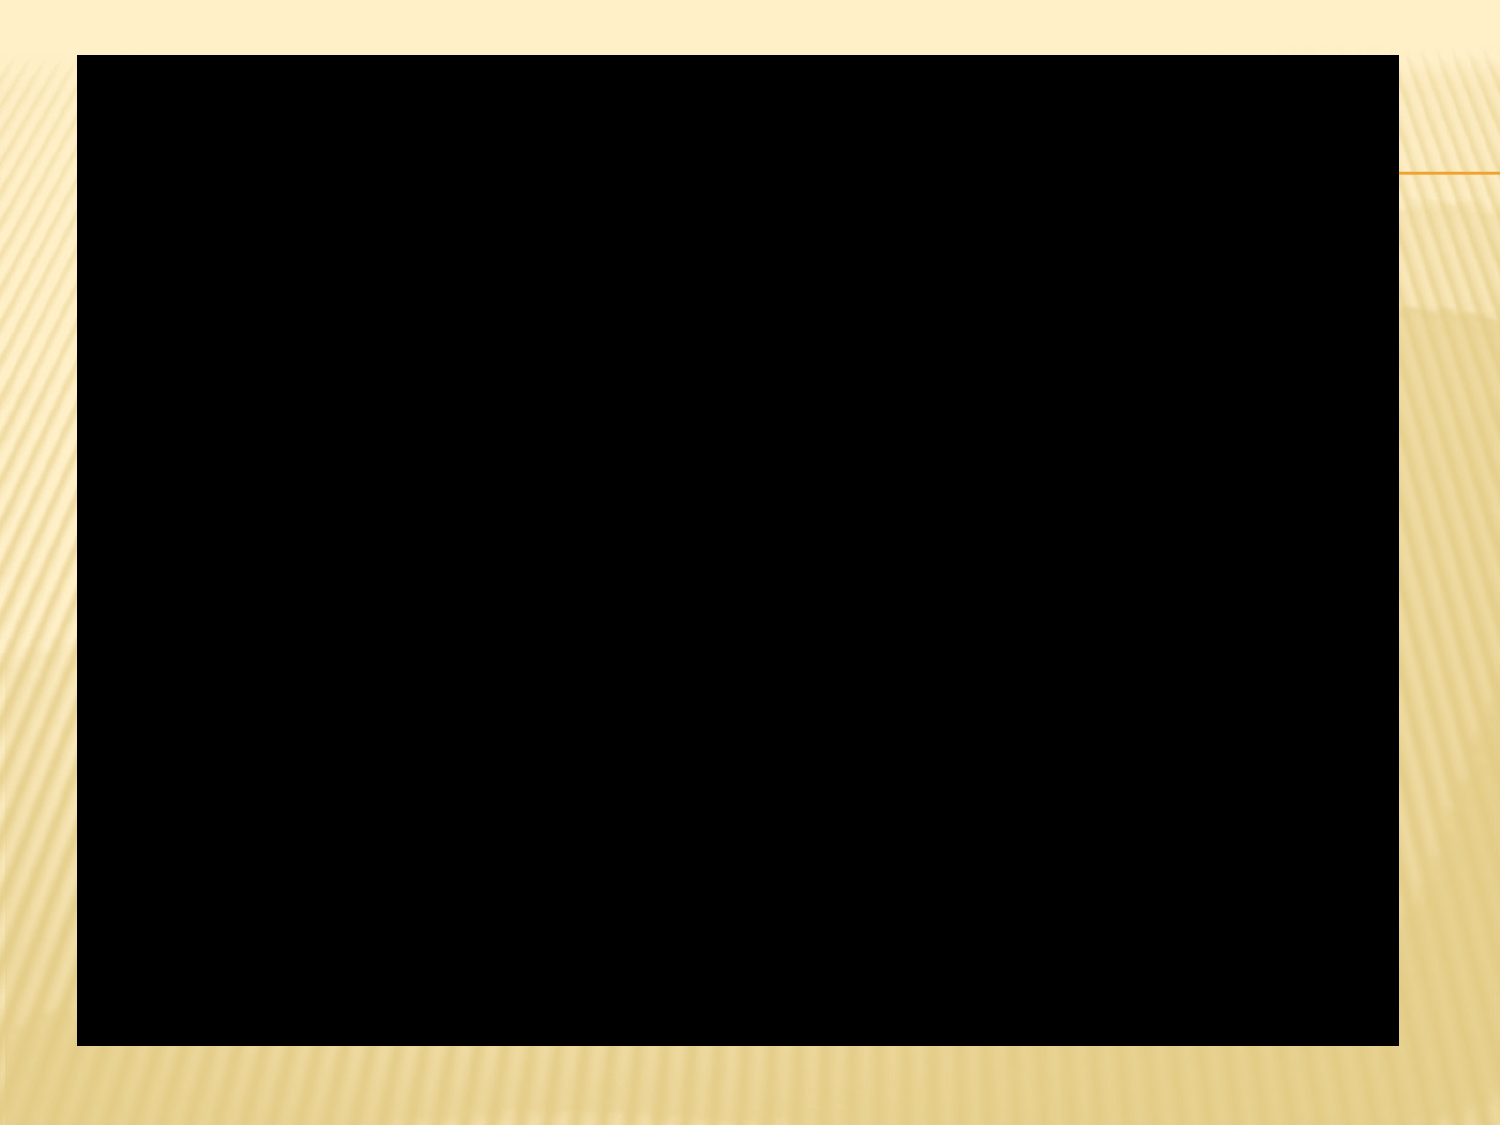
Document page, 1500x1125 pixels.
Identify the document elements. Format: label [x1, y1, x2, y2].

list [76, 54, 1400, 1048]
